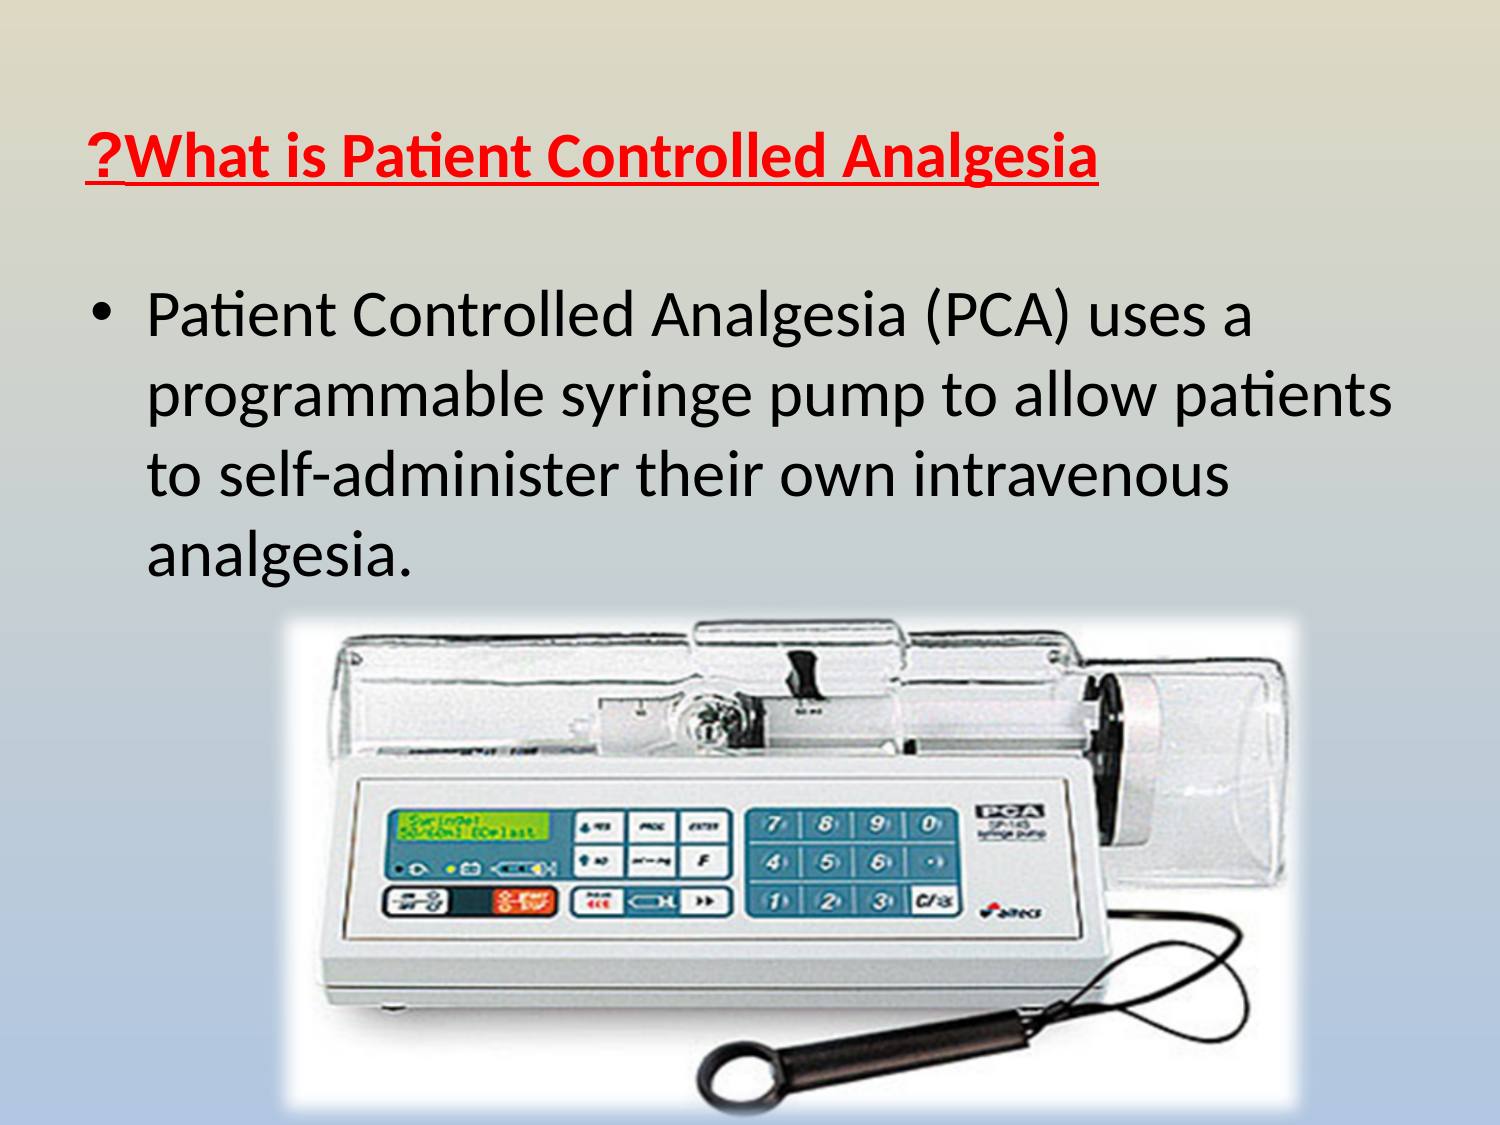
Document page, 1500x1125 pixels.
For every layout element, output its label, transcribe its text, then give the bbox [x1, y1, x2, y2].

title What is Patient Controlled Analgesia? [70, 105, 1421, 294]
list Patient Controlled Analgesia (PCA) uses a programmable syringe pump to allow patients to self-administer their own intravenous analgesia. [74, 262, 1426, 1006]
picture [269, 603, 1313, 1125]
